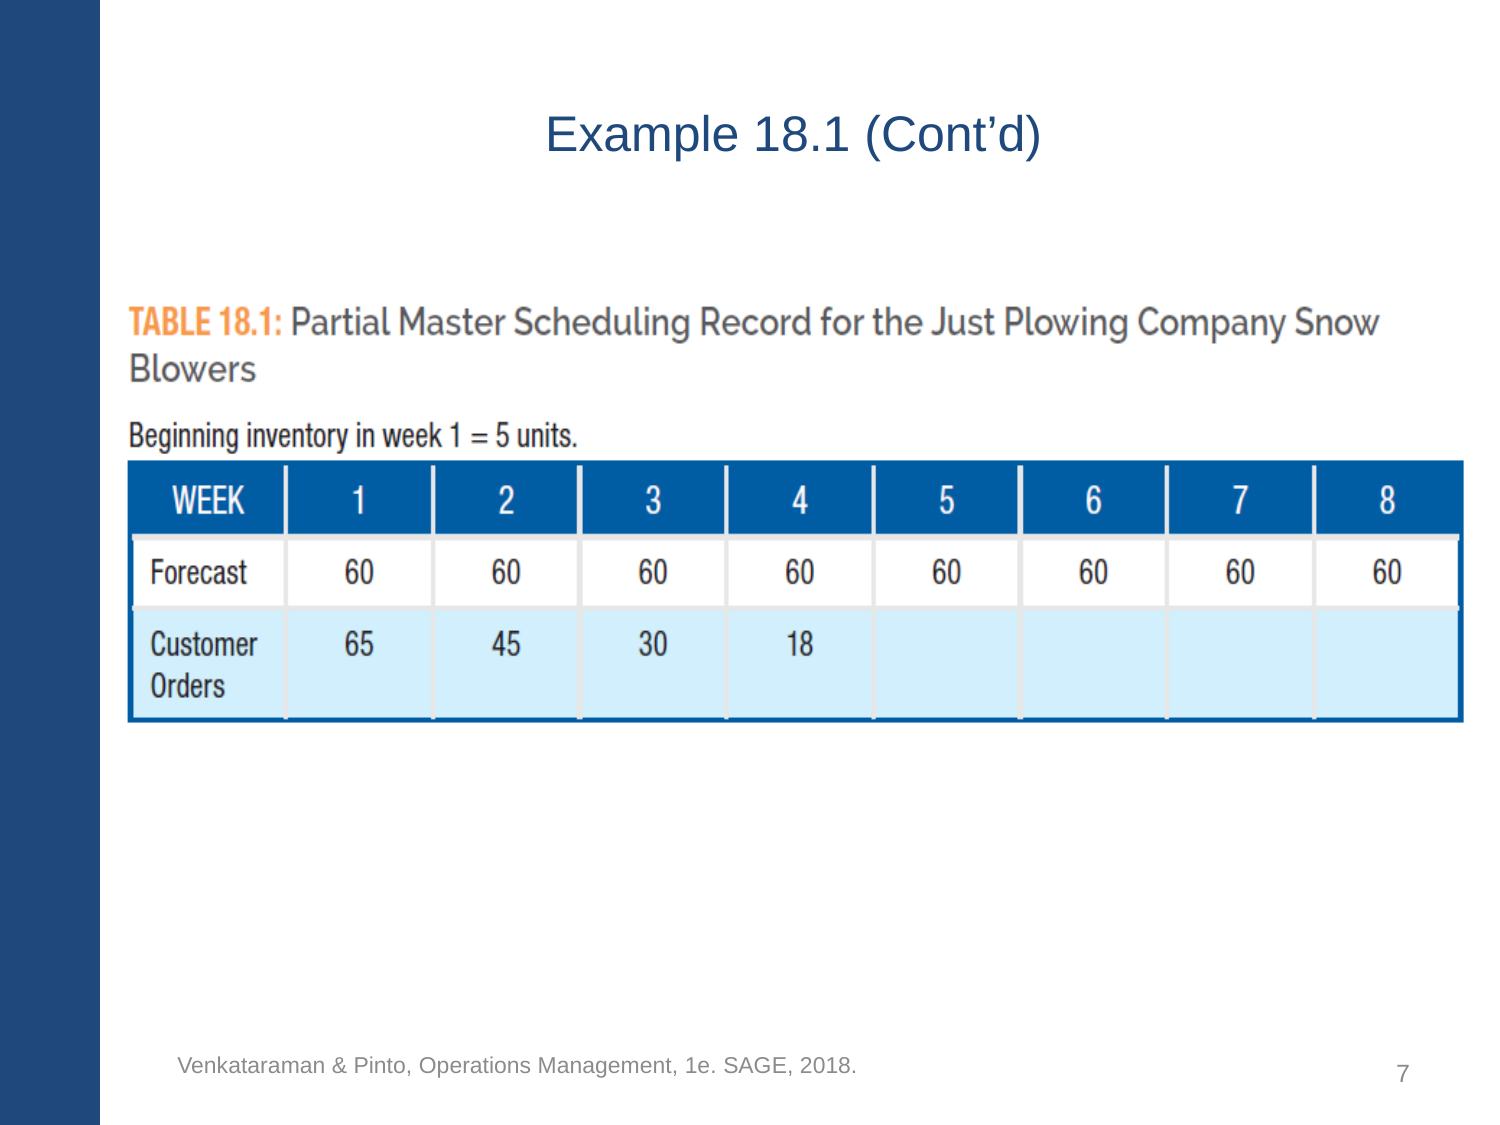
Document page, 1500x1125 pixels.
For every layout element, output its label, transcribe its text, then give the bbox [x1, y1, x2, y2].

title Example 18.1 (Cont’d) [162, 37, 1425, 225]
slide_number 7 [1350, 1042, 1425, 1103]
picture [124, 287, 1487, 763]
footer Venkataraman & Pinto, Operations Management, 1e. SAGE, 2018. [162, 1042, 1313, 1103]
